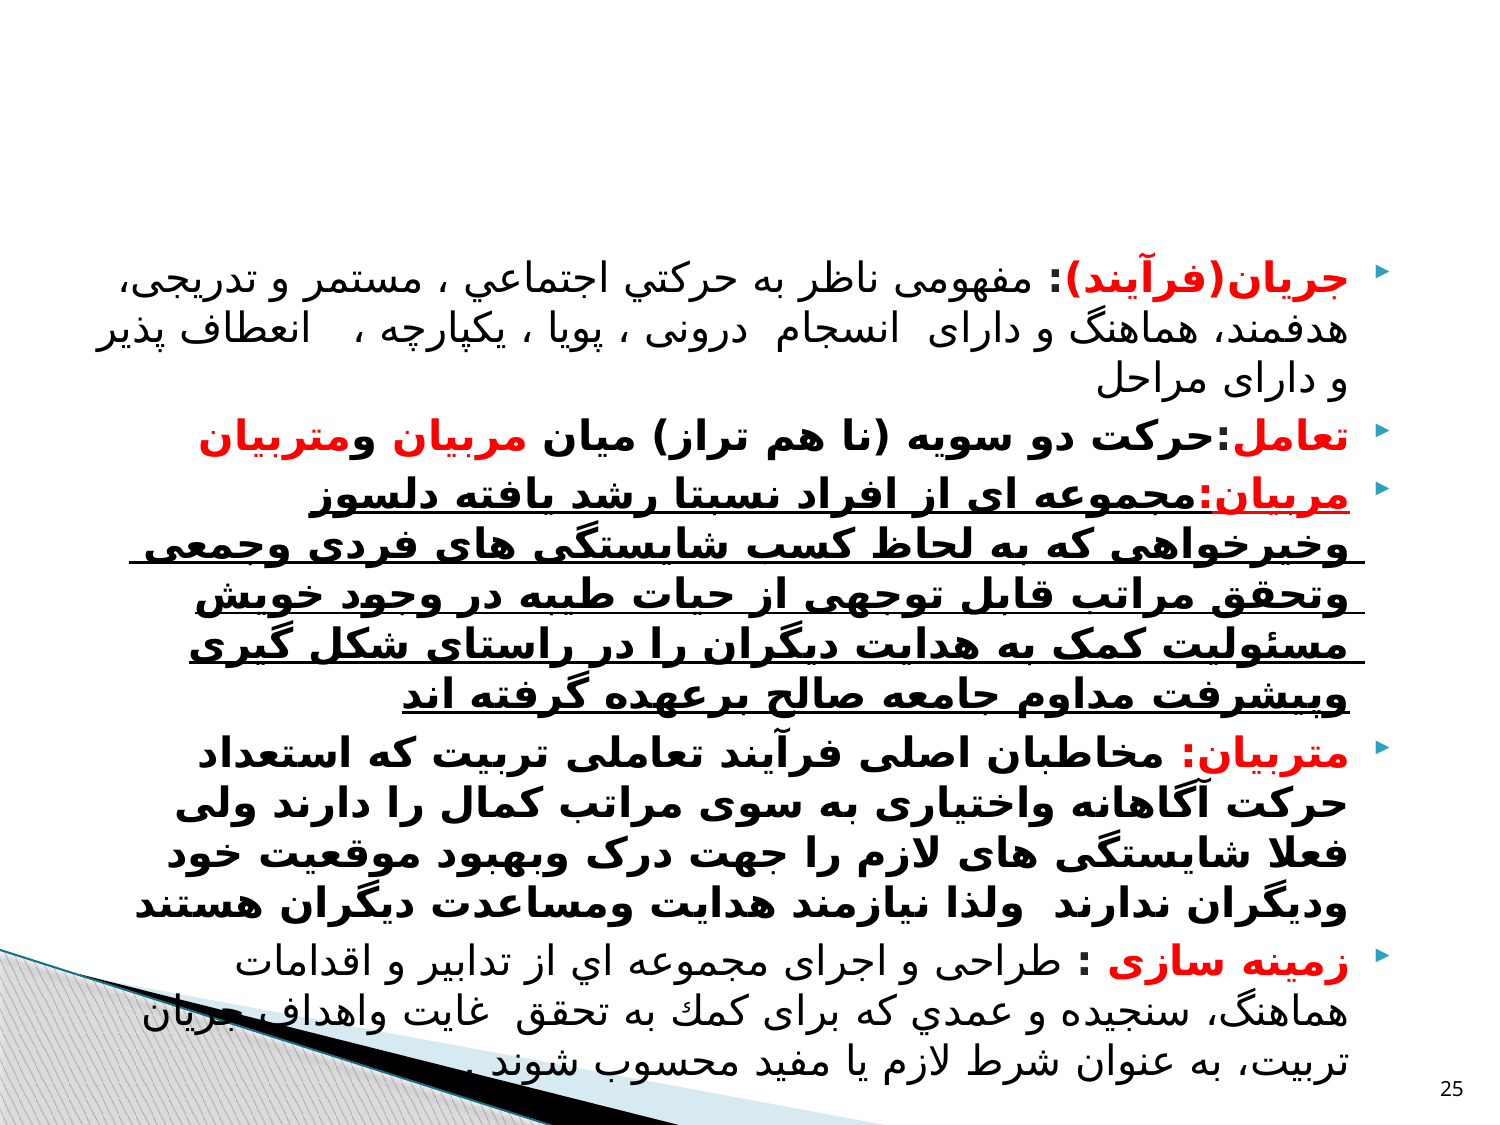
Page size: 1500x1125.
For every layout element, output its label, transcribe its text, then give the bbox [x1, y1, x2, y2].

slide_number 25 [1418, 1051, 1479, 1112]
list جریان(فرآیند): مفهومی ناظر به حركتي اجتماعي ، مستمر و تدریجی، هدفمند، هماهنگ و دارای انسجام درونی ، پویا ، یکپارچه ، انعطاف پذیر و دارای مراحل تعامل:حرکت دو سویه (نا هم تراز) میان مربیان ومتربیان مربیان:مجموعه ای از افراد نسبتا رشد یافته دلسوز وخیرخواهی که به لحاظ کسب شایستگی های فردی وجمعی وتحقق مراتب قابل توجهی از حیات طیبه در وجود خویش مسئولیت کمک به هدایت دیگران را در راستای شکل گیری وپیشرفت مداوم جامعه صالح برعهده گرفته اند متربیان: مخاطبان اصلی فرآیند تعاملی تربیت که استعداد حرکت آگاهانه واختیاری به سوی مراتب کمال را دارند ولی فعلا شایستگی های لازم را جهت درک وبهبود موقعیت خود ودیگران ندارند ولذا نیازمند هدایت ومساعدت دیگران هستند زمینه سازی : طراحی و اجرای مجموعه اي از تدابير و اقدامات هماهنگ، سنجيده و عمدي که برای كمك به تحقق غايت واهداف جريان تربيت، به عنوان شرط لازم يا مفيد محسوب شوند . [75, 243, 1425, 986]
